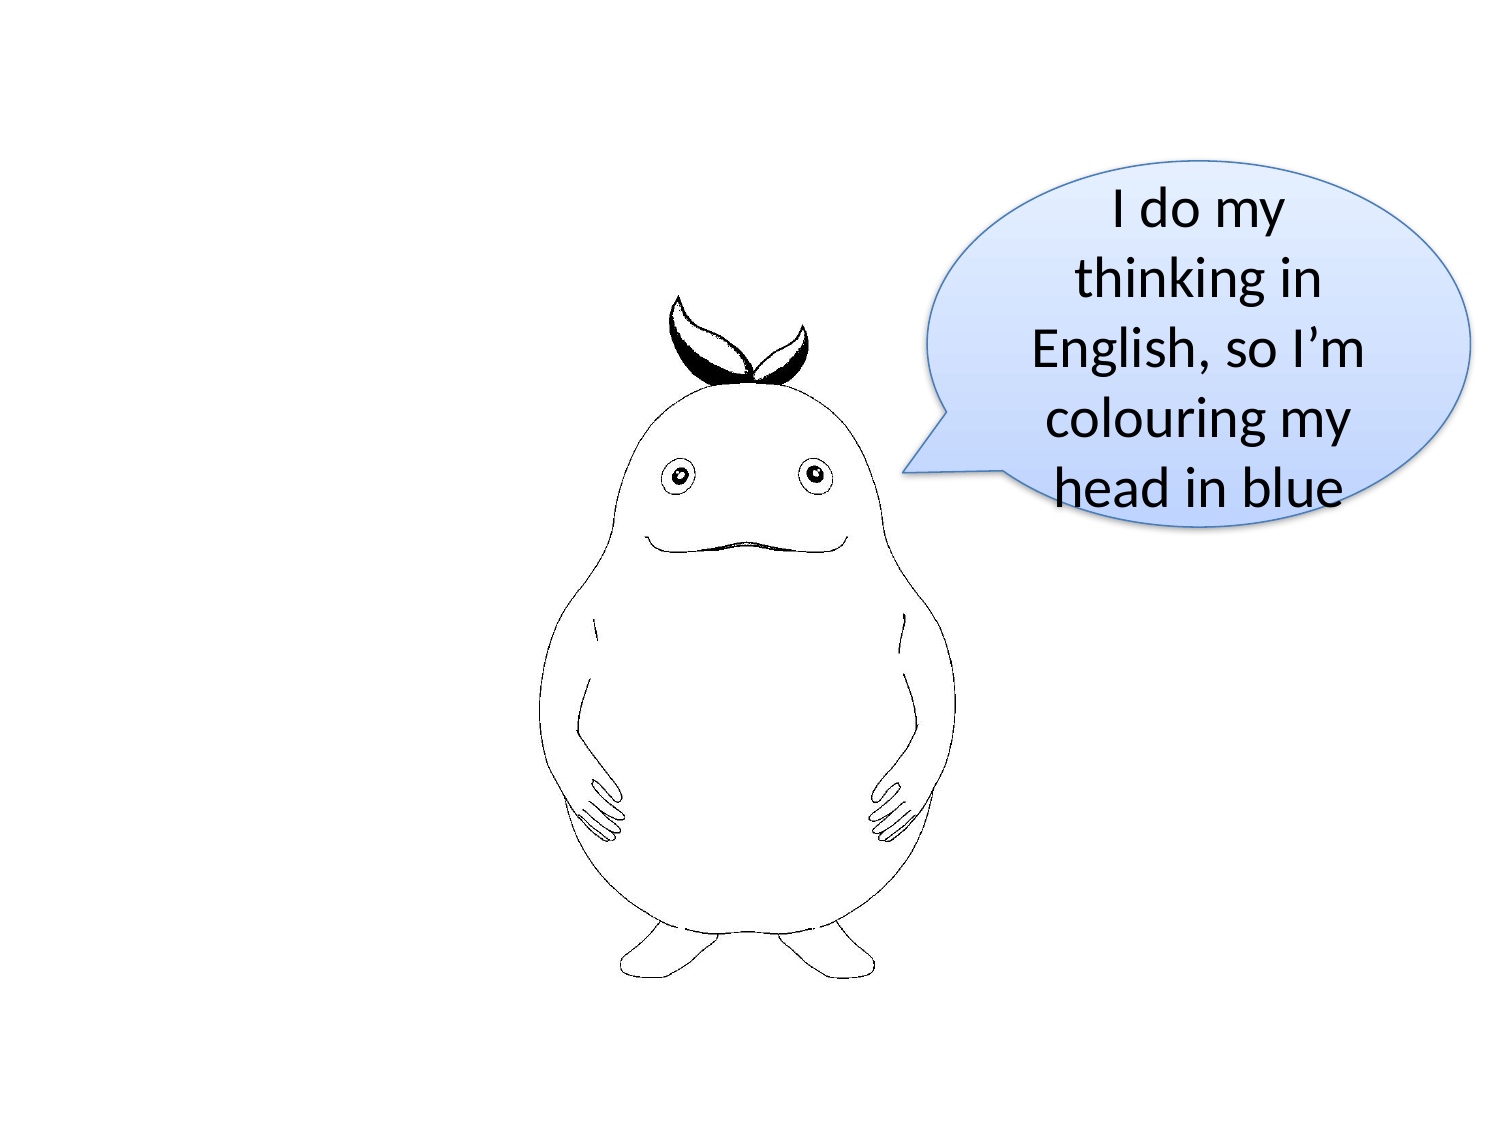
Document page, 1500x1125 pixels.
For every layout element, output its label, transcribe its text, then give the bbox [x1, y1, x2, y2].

text_box I do my thinking in English, so I’m colouring my head in blue [956, 160, 1472, 512]
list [192, 262, 1307, 1006]
